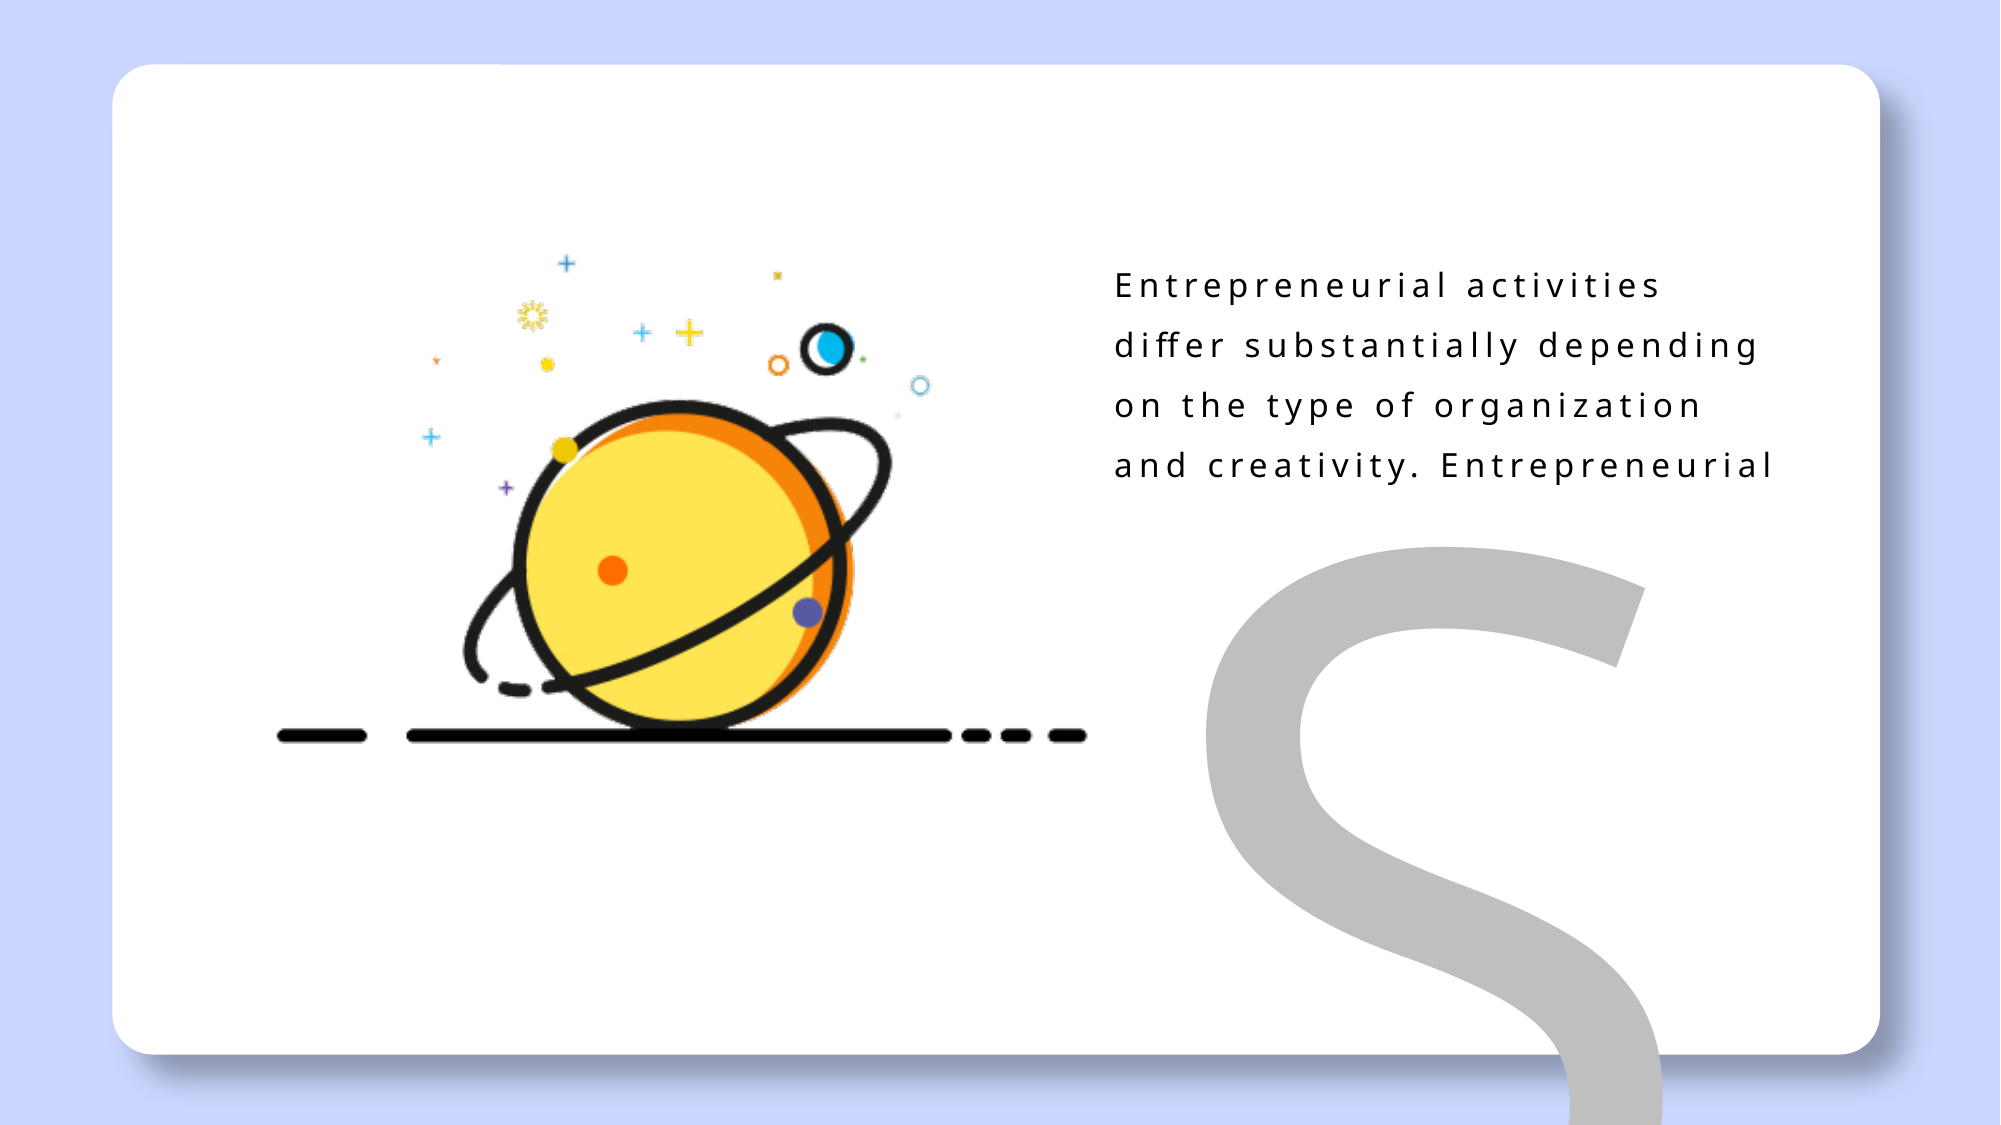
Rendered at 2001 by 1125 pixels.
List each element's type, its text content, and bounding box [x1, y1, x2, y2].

text_box S [1129, 254, 1875, 1125]
picture [119, 0, 1245, 1061]
text_box [111, 80, 119, 1039]
text_box [1245, 63, 1882, 1036]
text_box Entrepreneurial activities differ substantially depending on the type of organization and creativity. Entrepreneurial [1245, 237, 1800, 492]
